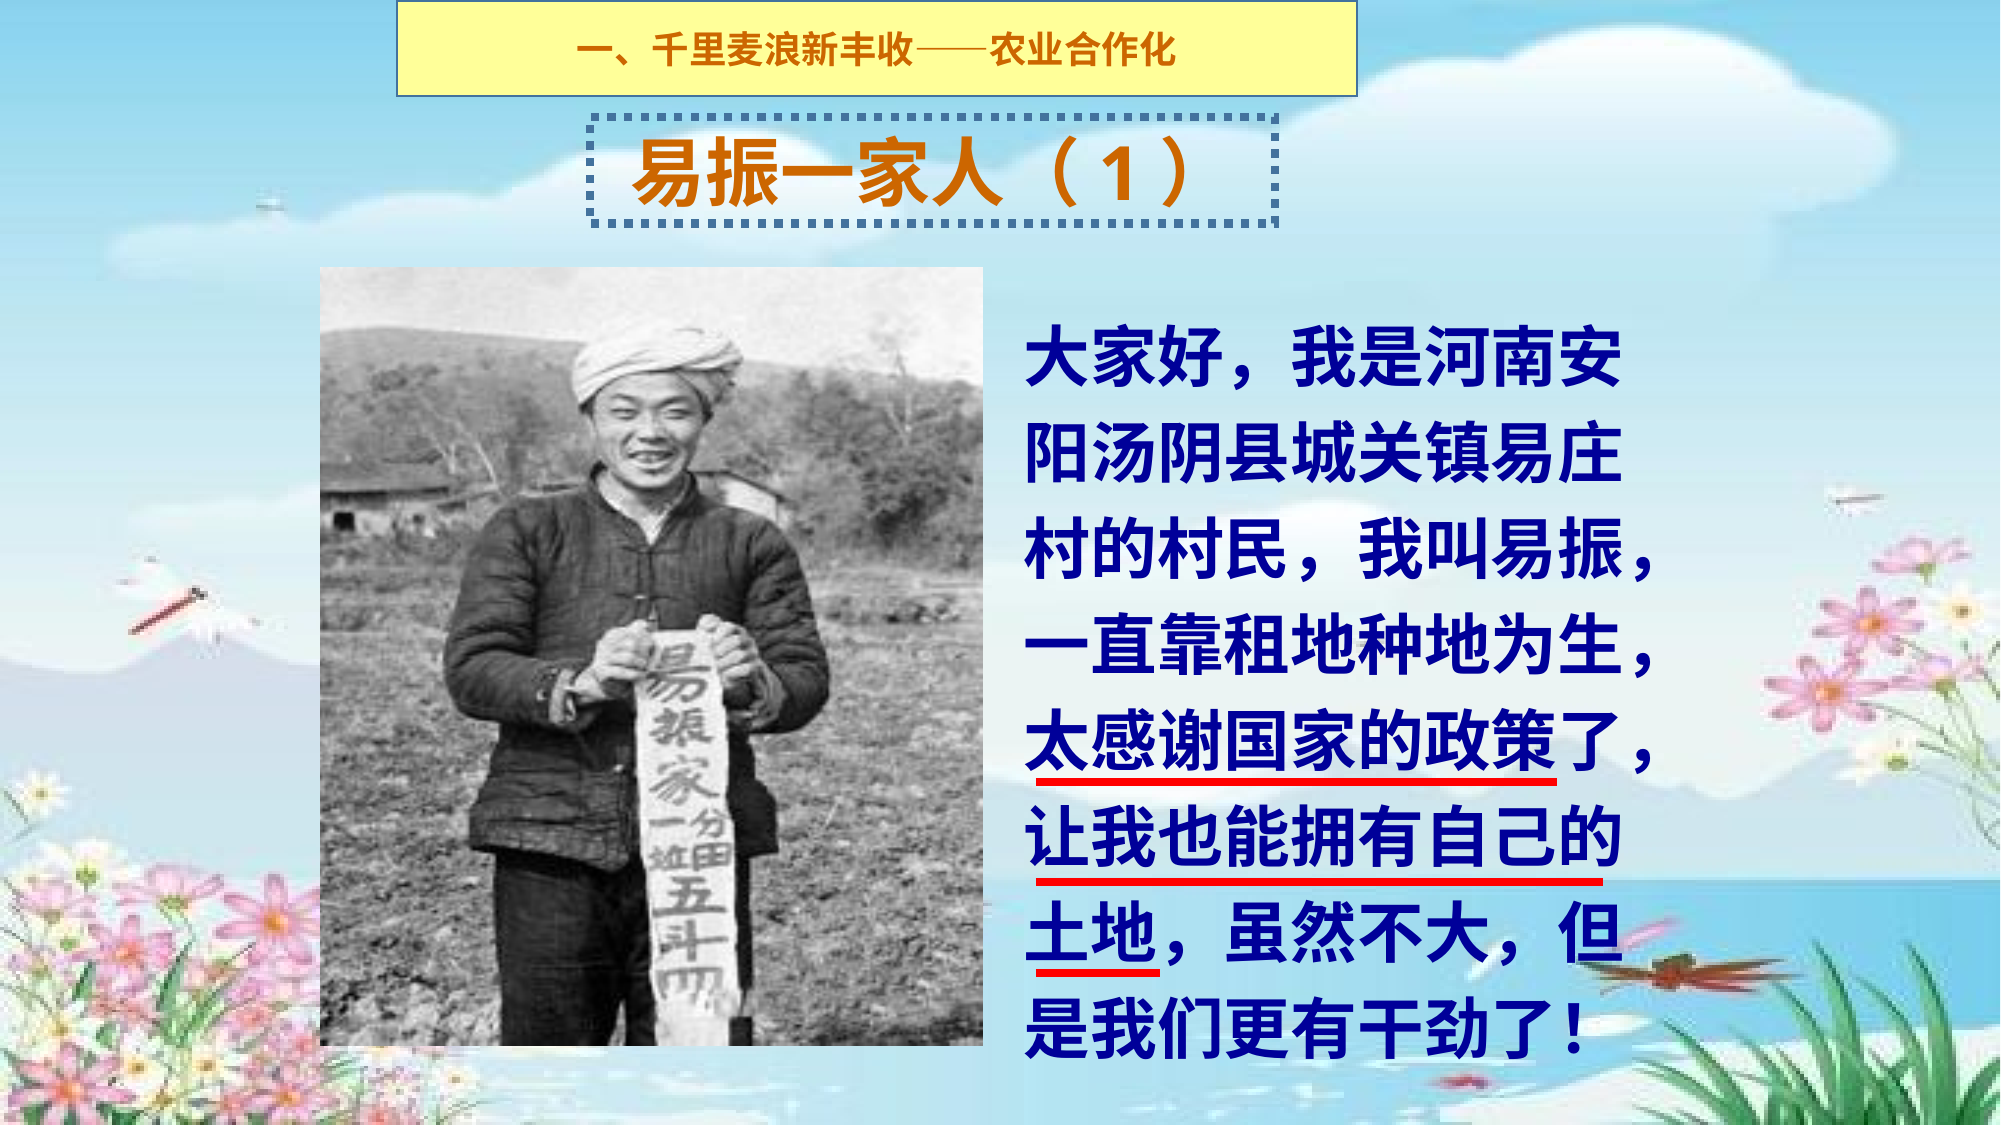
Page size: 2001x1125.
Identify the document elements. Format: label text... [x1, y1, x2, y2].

picture [0, 0, 2001, 1125]
text_box 一、千里麦浪新丰收——农业合作化 [396, 0, 1358, 97]
text_box 大家好，我是河南安阳汤阴县城关镇易庄村的村民，我叫易振，一直靠租地种地为生，太感谢国家的政策了，让我也能拥有自己的土地，虽然不大，但是我们更有干劲了！ [1008, 291, 1684, 1074]
text_box 易振一家人（1） [589, 116, 1276, 224]
